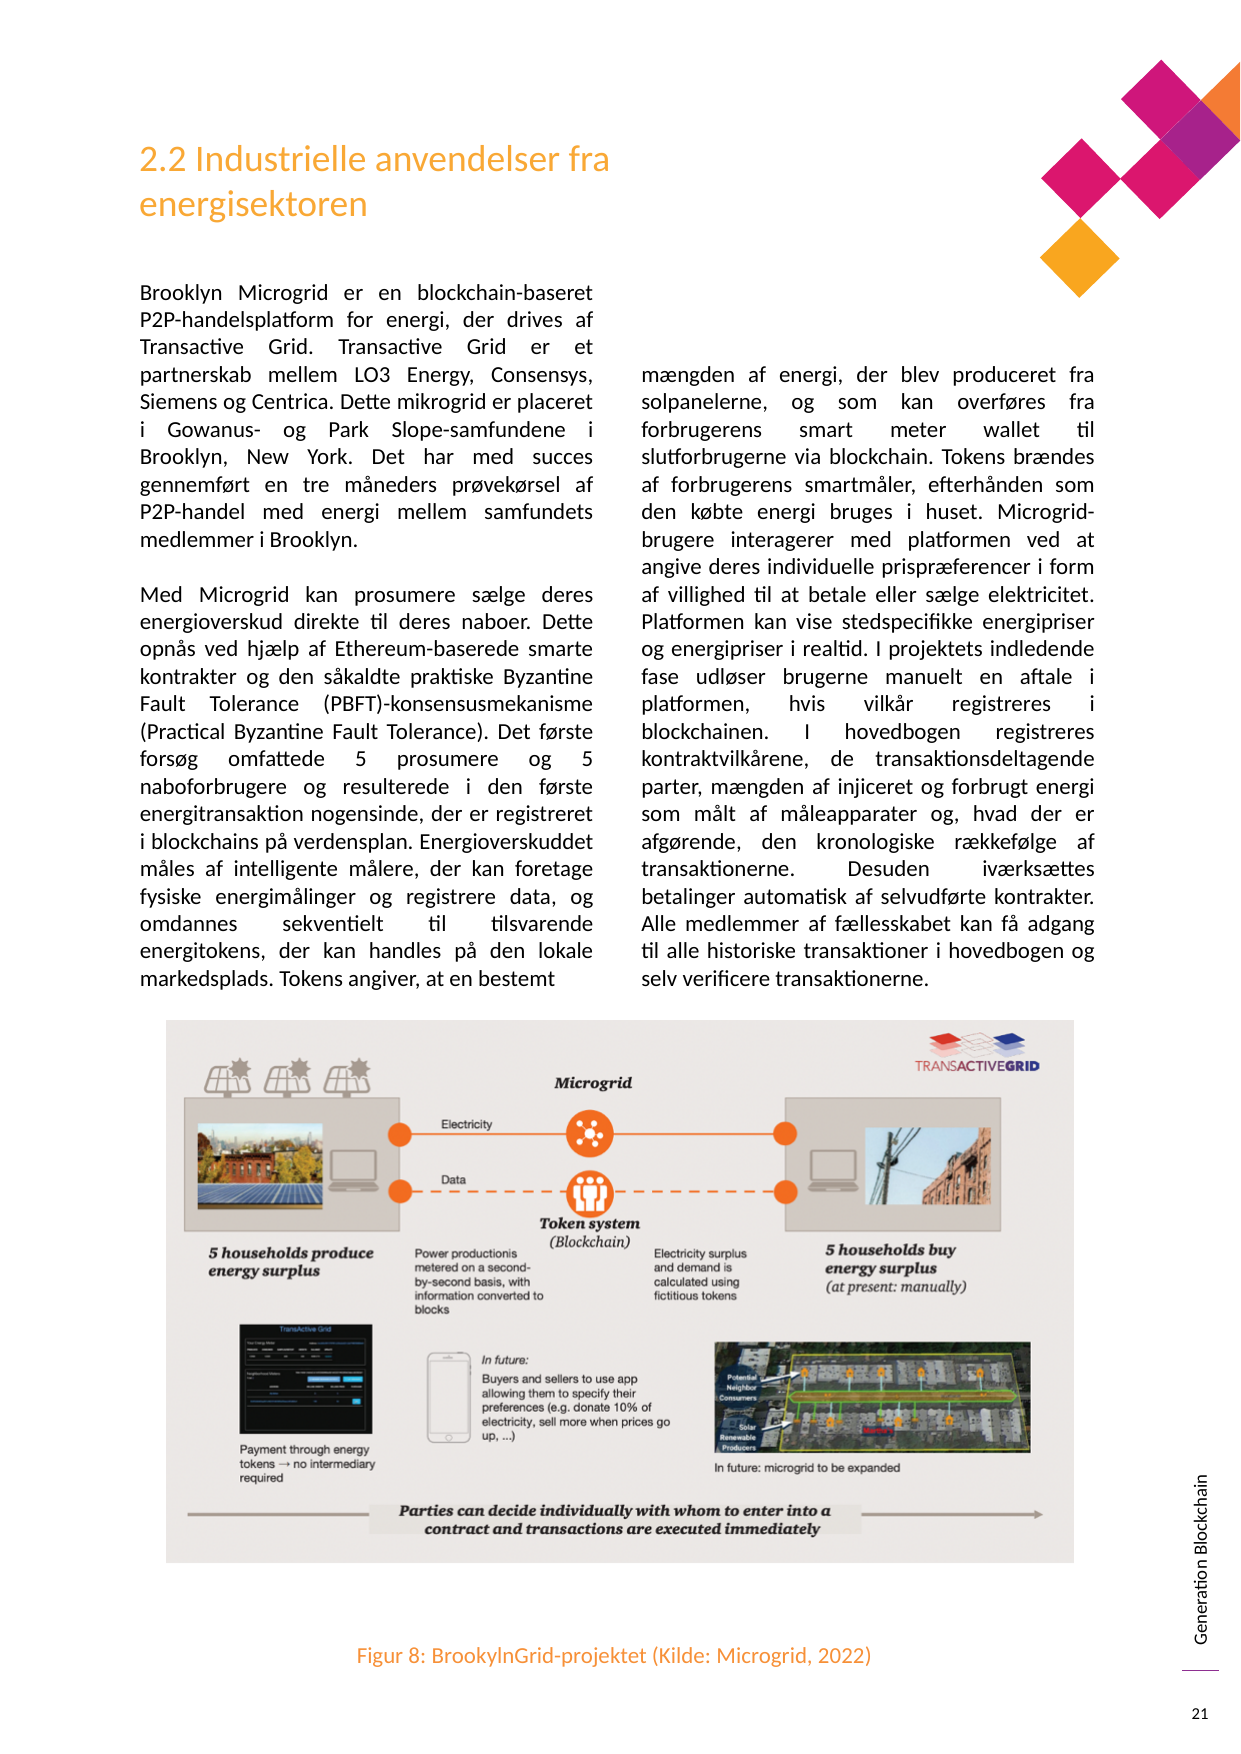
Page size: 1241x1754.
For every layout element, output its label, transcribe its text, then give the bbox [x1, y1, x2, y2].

text_box 2.2 Industrielle anvendelser fra energisektoren [124, 126, 760, 204]
text_box Brooklyn Microgrid er en blockchain-baseret P2P-handelsplatform for energi, der drives af Transactive Grid. Transactive Grid er et partnerskab mellem LO3 Energy, Consensys, Siemens og Centrica. Dette mikrogrid er placeret i Gowanus- og Park Slope-samfundene i Brooklyn, New York. Det har med succes gennemført en tre måneders prøvekørsel af P2P-handel med energi mellem samfundets medlemmer i Brooklyn. Med Microgrid kan prosumere sælge deres energioverskud direkte til deres naboer. Dette opnås ved hjælp af Ethereum-baserede smarte kontrakter og den såkaldte praktiske Byzantine Fault Tolerance (PBFT)-konsensusmekanisme (Practical Byzantine Fault Tolerance). Det første forsøg omfattede 5 prosumere og 5 naboforbrugere og resulterede i den første energitransaktion nogensinde, der er registreret i blockchains på verdensplan. Energioverskuddet måles af intelligente målere, der kan foretage fysiske energimålinger og registrere data, og omdannes sekventielt til tilsvarende energitokens, der kan handles på den lokale markedsplads. Tokens angiver, at en bestemt mængden af energi, der blev produceret fra solpanelerne, og som kan overføres fra forbrugerens smart meter wallet til slutforbrugerne via blockchain. Tokens brændes af forbrugerens smartmåler, efterhånden som den købte energi bruges i huset. Microgrid-brugere interagerer med platformen ved at angive deres individuelle prispræferencer i form af villighed til at betale eller sælge elektricitet. Platformen kan vise stedspecifikke energipriser og energipriser i realtid. I projektets indledende fase udløser brugerne manuelt en aftale i platformen, hvis vilkår registreres i blockchainen. I hovedbogen registreres kontraktvilkårene, de transaktionsdeltagende parter, mængden af injiceret og forbrugt energi som målt af måleapparater og, hvad der er afgørende, den kronologiske rækkefølge af transaktionerne. Desuden iværksættes betalinger automatisk af selvudførte kontrakter. Alle medlemmer af fællesskabet kan få adgang til alle historiske transaktioner i hovedbogen og selv verificere transaktionerne. [124, 269, 1111, 861]
slide_number 21 [1169, 1674, 1231, 1751]
text_box Figur 8: BrookylnGrid-projektet (Kilde: Microgrid, 2022) [124, 1632, 1111, 1712]
picture [166, 1020, 1074, 1564]
